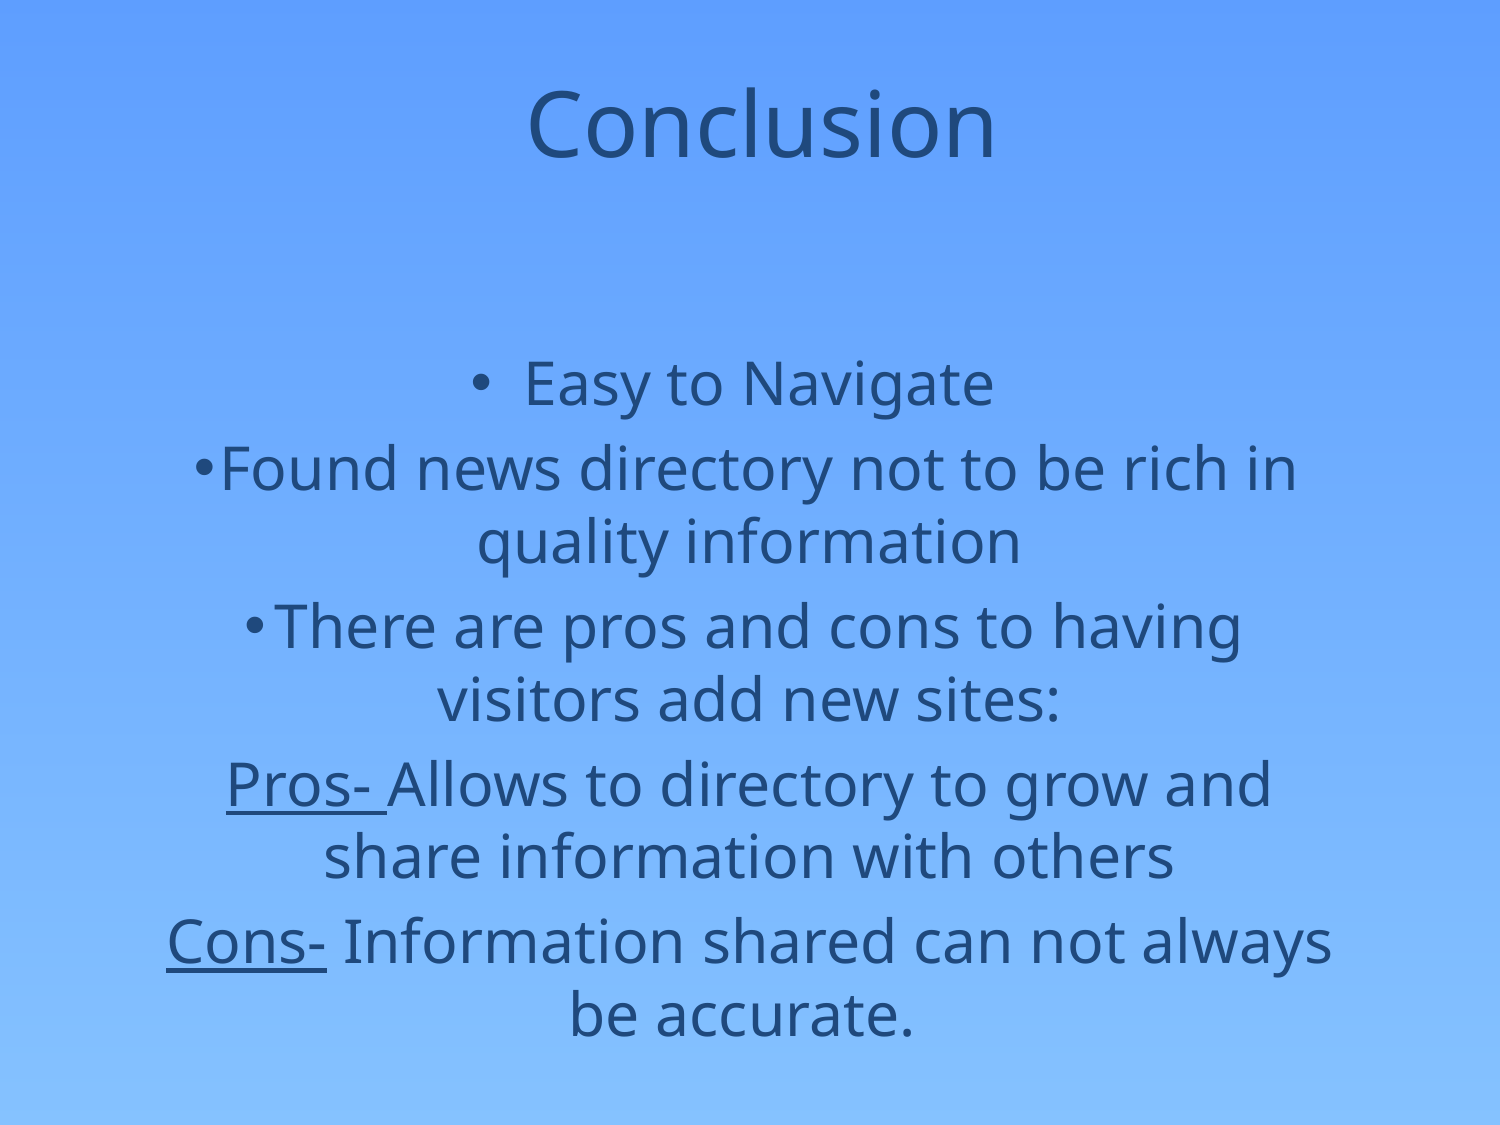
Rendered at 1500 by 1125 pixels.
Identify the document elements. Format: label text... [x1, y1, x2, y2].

subtitle Easy to Navigate Found news directory not to be rich in quality information There are pros and cons to having visitors add new sites: Pros- Allows to directory to grow and share information with others Cons- Information shared can not always be accurate. [137, 337, 1363, 1063]
title Conclusion [125, 0, 1400, 242]
